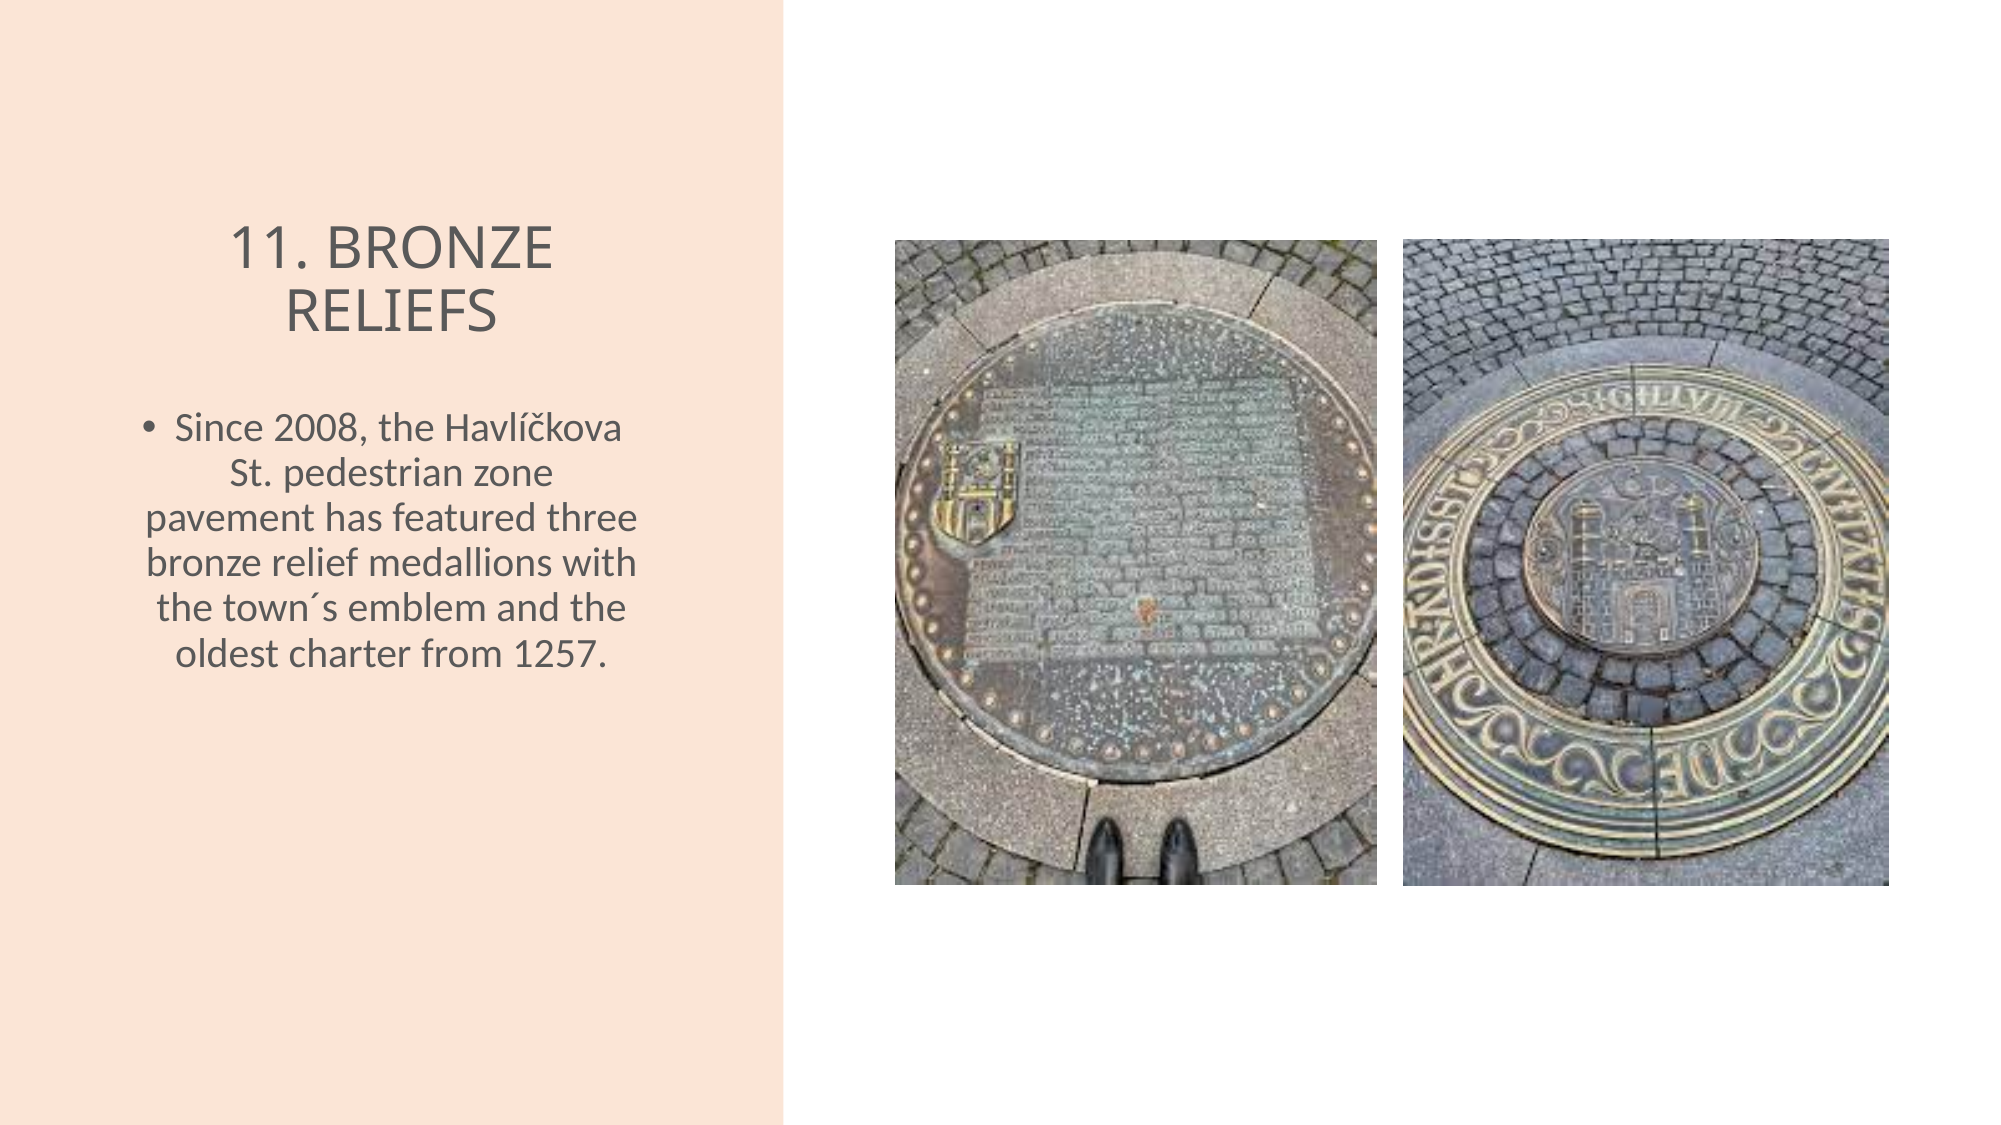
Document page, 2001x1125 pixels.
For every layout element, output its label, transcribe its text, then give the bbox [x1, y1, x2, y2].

list Since 2008, the Havlíčkova St. pedestrian zone pavement has featured three bronze relief medallions with the town´s emblem and the oldest charter from 1257. [126, 398, 657, 1002]
picture [895, 240, 1377, 885]
text_box [0, 0, 784, 1125]
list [1403, 239, 1889, 886]
title 11. BRONZE RELIEFS [126, 112, 657, 352]
text_box [784, 0, 2000, 1125]
